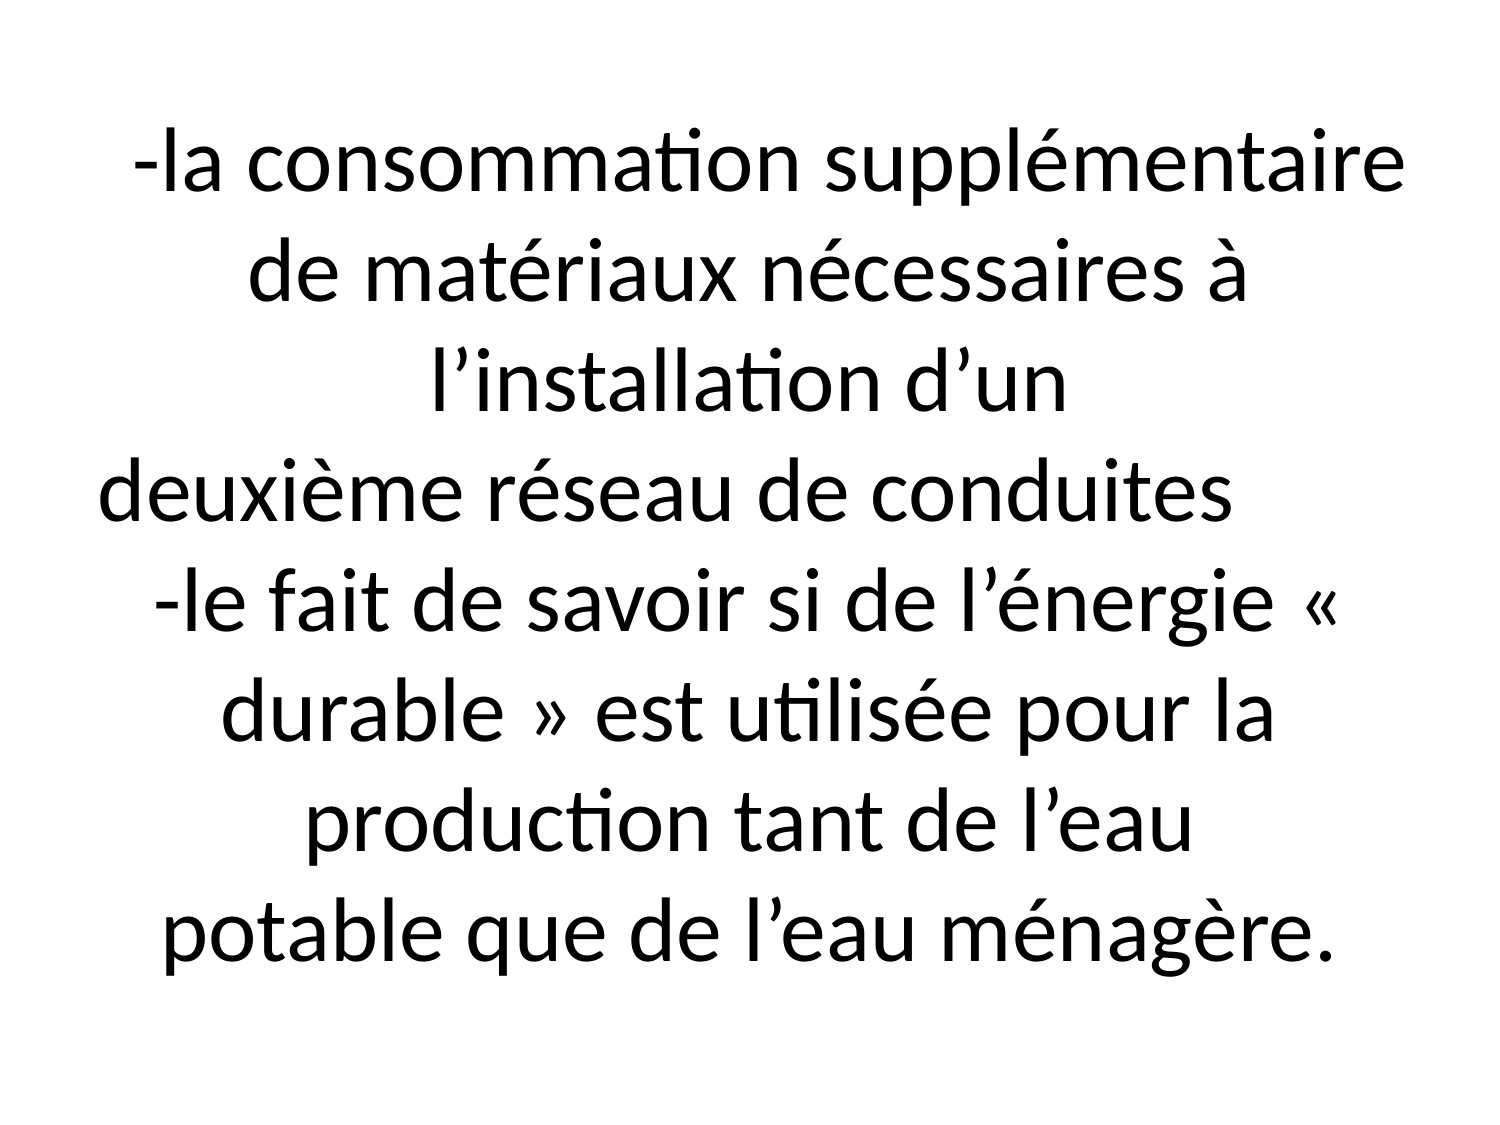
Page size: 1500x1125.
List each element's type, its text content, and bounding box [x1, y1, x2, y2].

title -la consommation supplémentaire de matériaux nécessaires à l’installation d’un deuxième réseau de conduites -le fait de savoir si de l’énergie « durable » est utilisée pour la production tant de l’eau potable que de l’eau ménagère. [75, 45, 1425, 1035]
